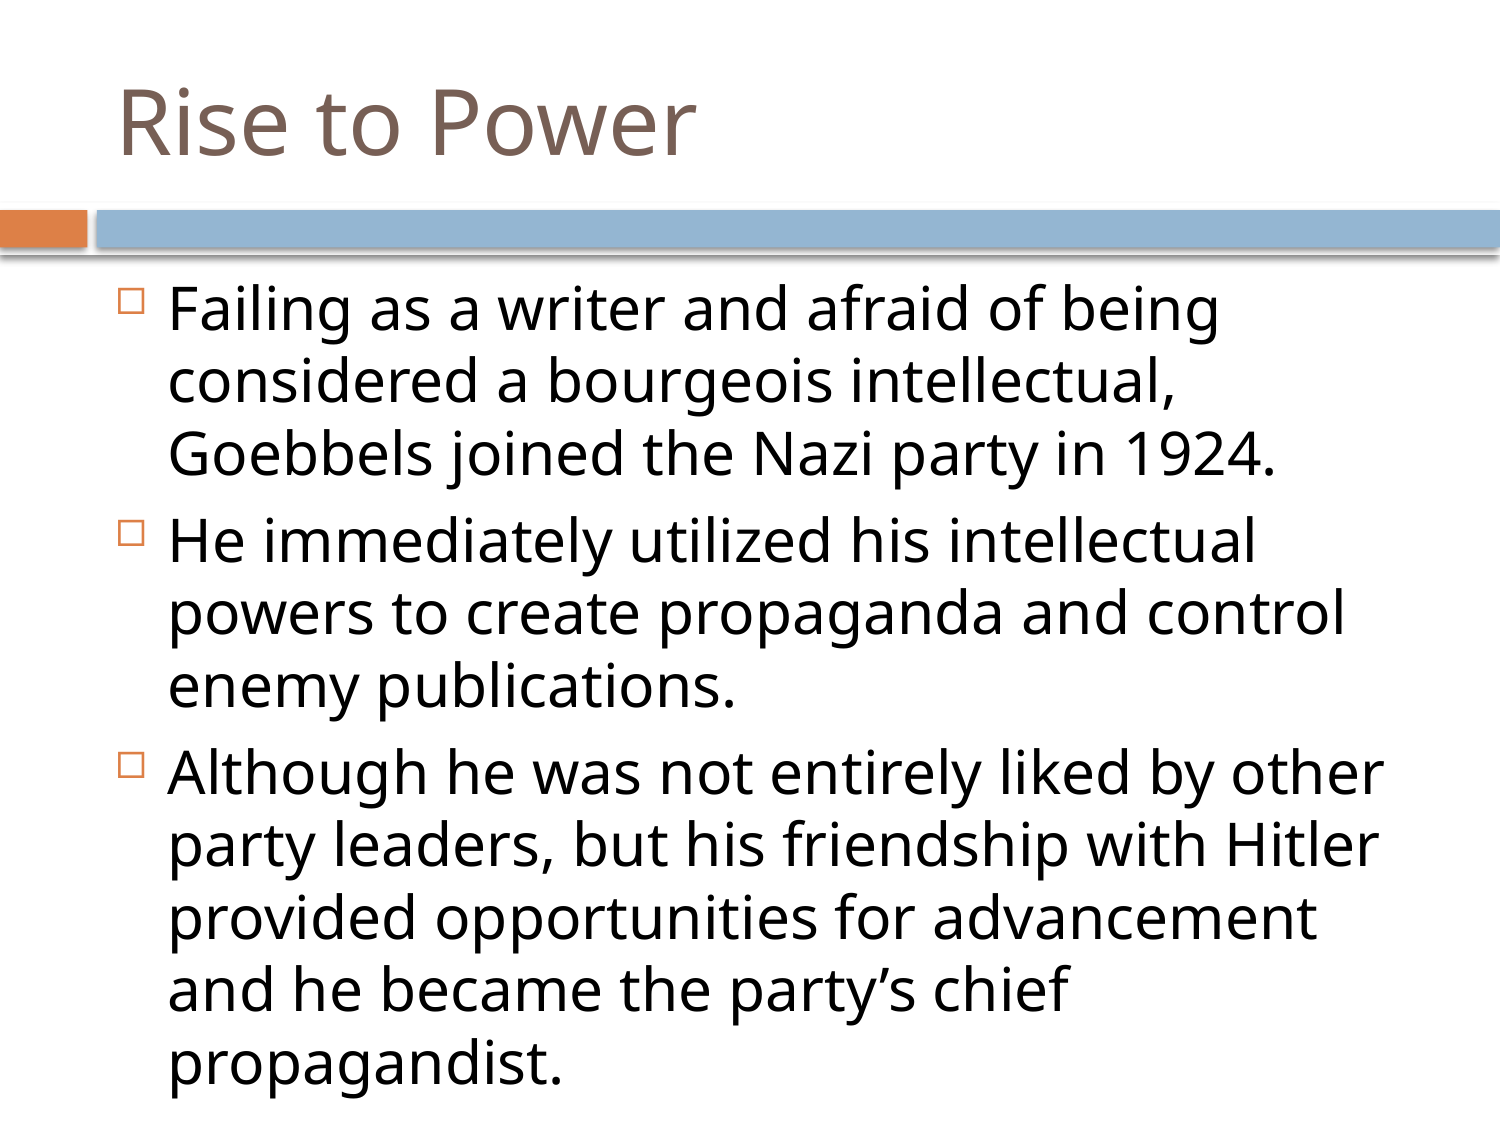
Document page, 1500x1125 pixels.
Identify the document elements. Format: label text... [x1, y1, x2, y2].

title Rise to Power [100, 37, 1438, 200]
list Failing as a writer and afraid of being considered a bourgeois intellectual, Goebbels joined the Nazi party in 1924. He immediately utilized his intellectual powers to create propaganda and control enemy publications. Although he was not entirely liked by other party leaders, but his friendship with Hitler provided opportunities for advancement and he became the party’s chief propagandist. [100, 262, 1438, 1088]
